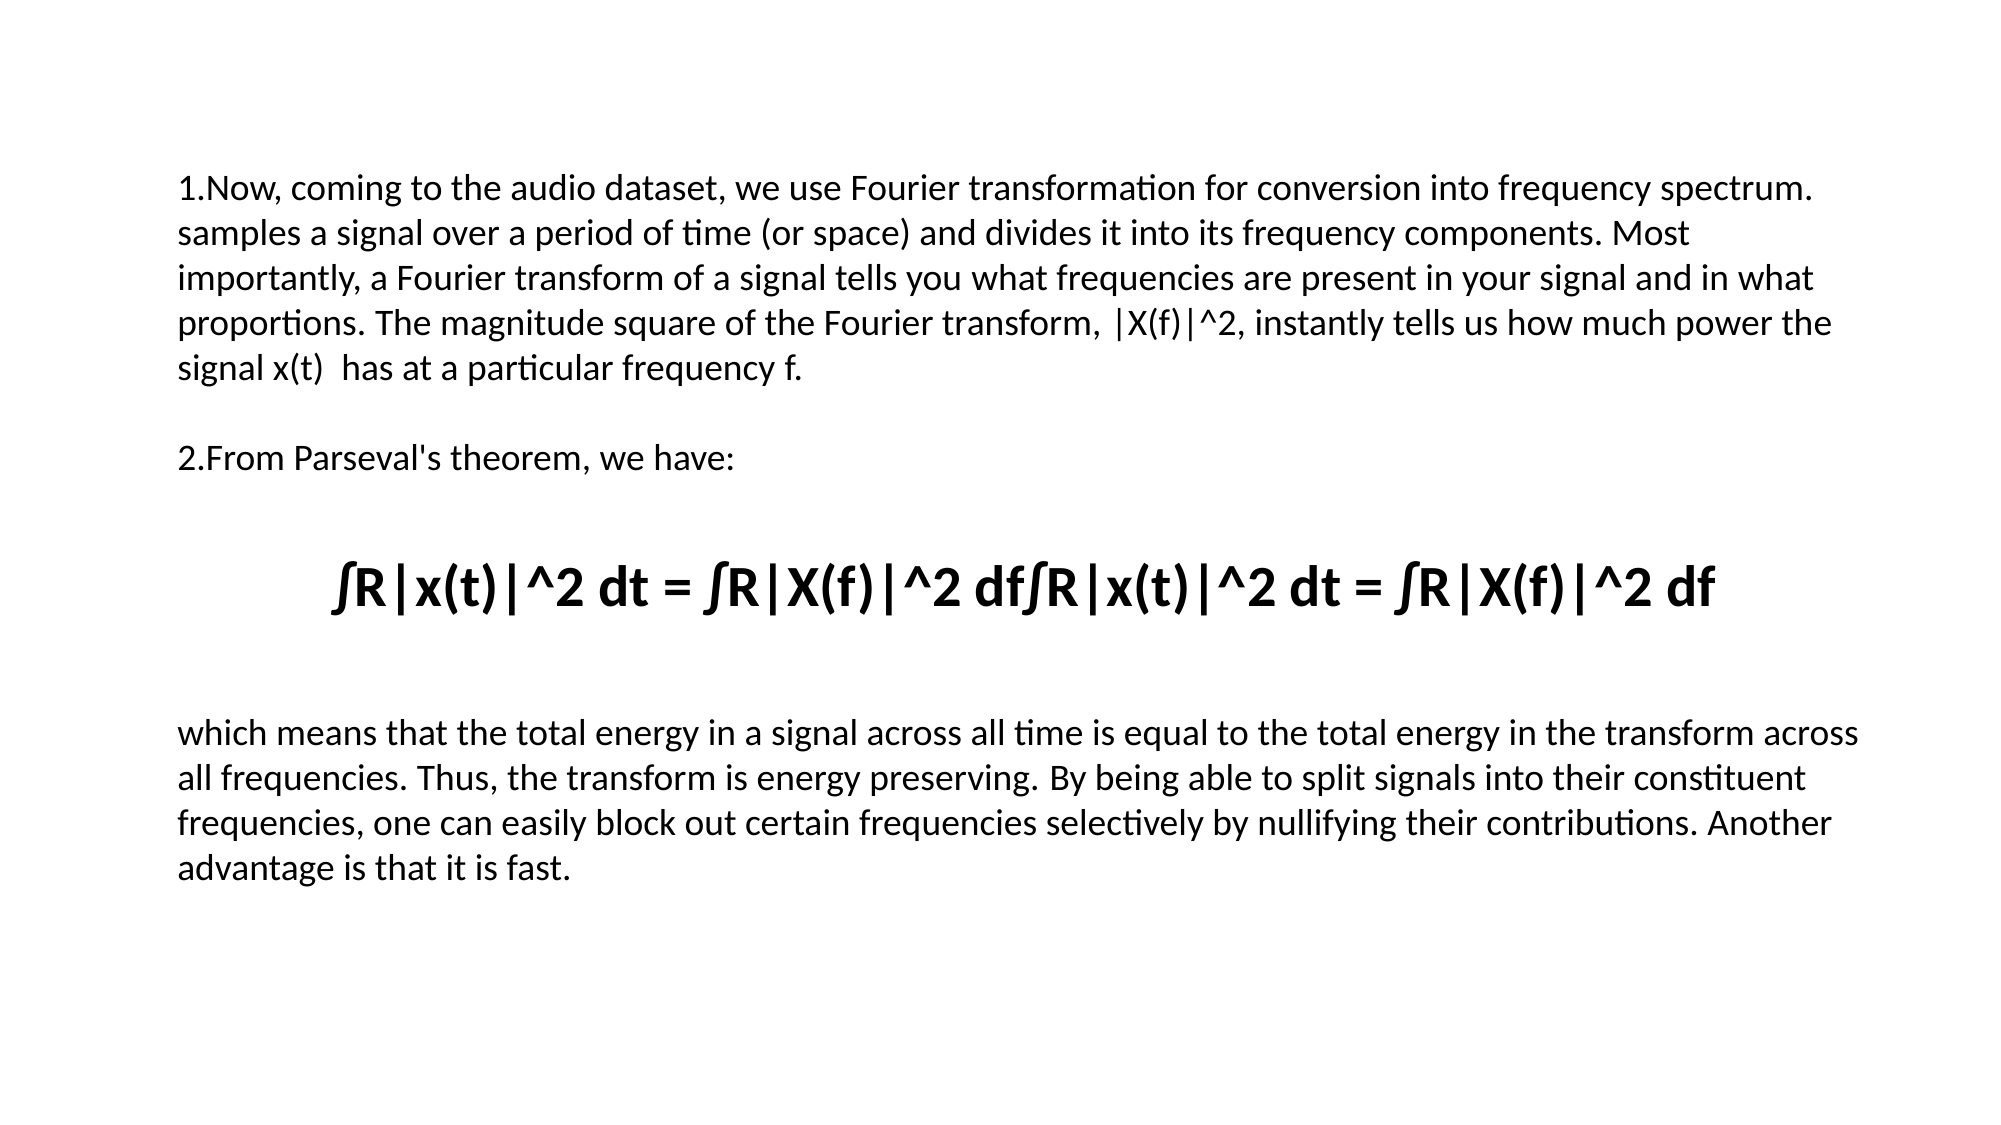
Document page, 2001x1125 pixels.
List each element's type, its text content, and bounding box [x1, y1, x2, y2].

list Now, coming to the audio dataset, we use Fourier transformation for conversion into frequency spectrum. samples a signal over a period of time (or space) and divides it into its frequency components. Most importantly, a Fourier transform of a signal tells you what frequencies are present in your signal and in what proportions. The magnitude square of the Fourier transform, |X(f)|^2, instantly tells us how much power the signal x(t) has at a particular frequency f. From Parseval's theorem, we have: ∫R|x(t)|^2 dt = ∫R|X(f)|^2 df∫R|x(t)|^2 dt = ∫R|X(f)|^2 df which means that the total energy in a signal across all time is equal to the total energy in the transform across all frequencies. Thus, the transform is energy preserving. By being able to split signals into their constituent frequencies, one can easily block out certain frequencies selectively by nullifying their contributions. Another advantage is that it is fast. [162, 155, 1888, 1017]
